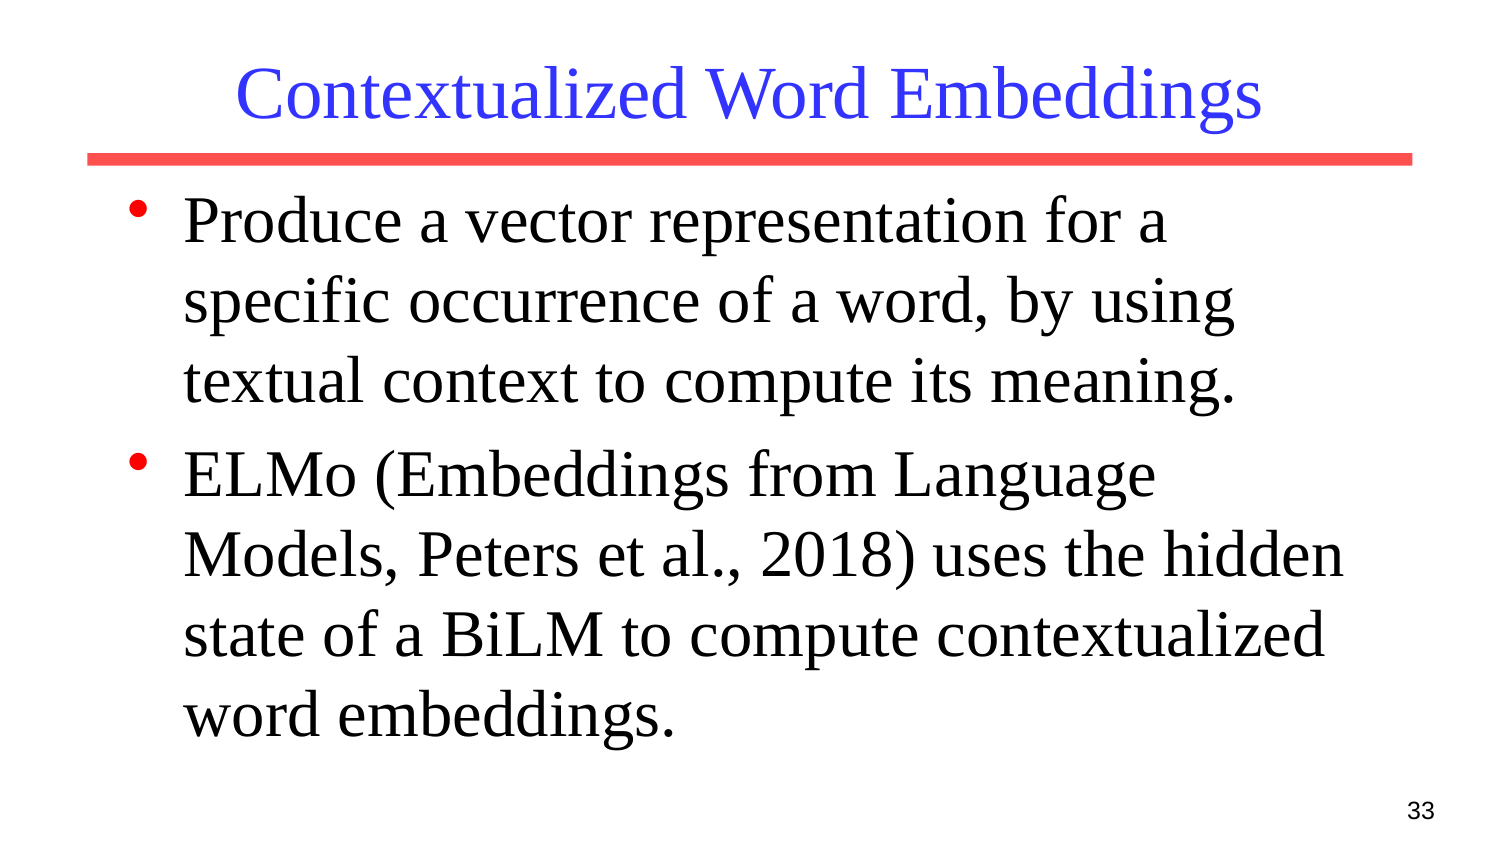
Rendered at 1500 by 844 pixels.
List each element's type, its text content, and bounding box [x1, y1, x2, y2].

title Contextualized Word Embeddings [112, 27, 1388, 151]
list Produce a vector representation for a specific occurrence of a word, by using textual context to compute its meaning. ELMo (Embeddings from Language Models, Peters et al., 2018) uses the hidden state of a BiLM to compute contextualized word embeddings. [112, 168, 1388, 746]
slide_number 33 [1137, 787, 1451, 844]
